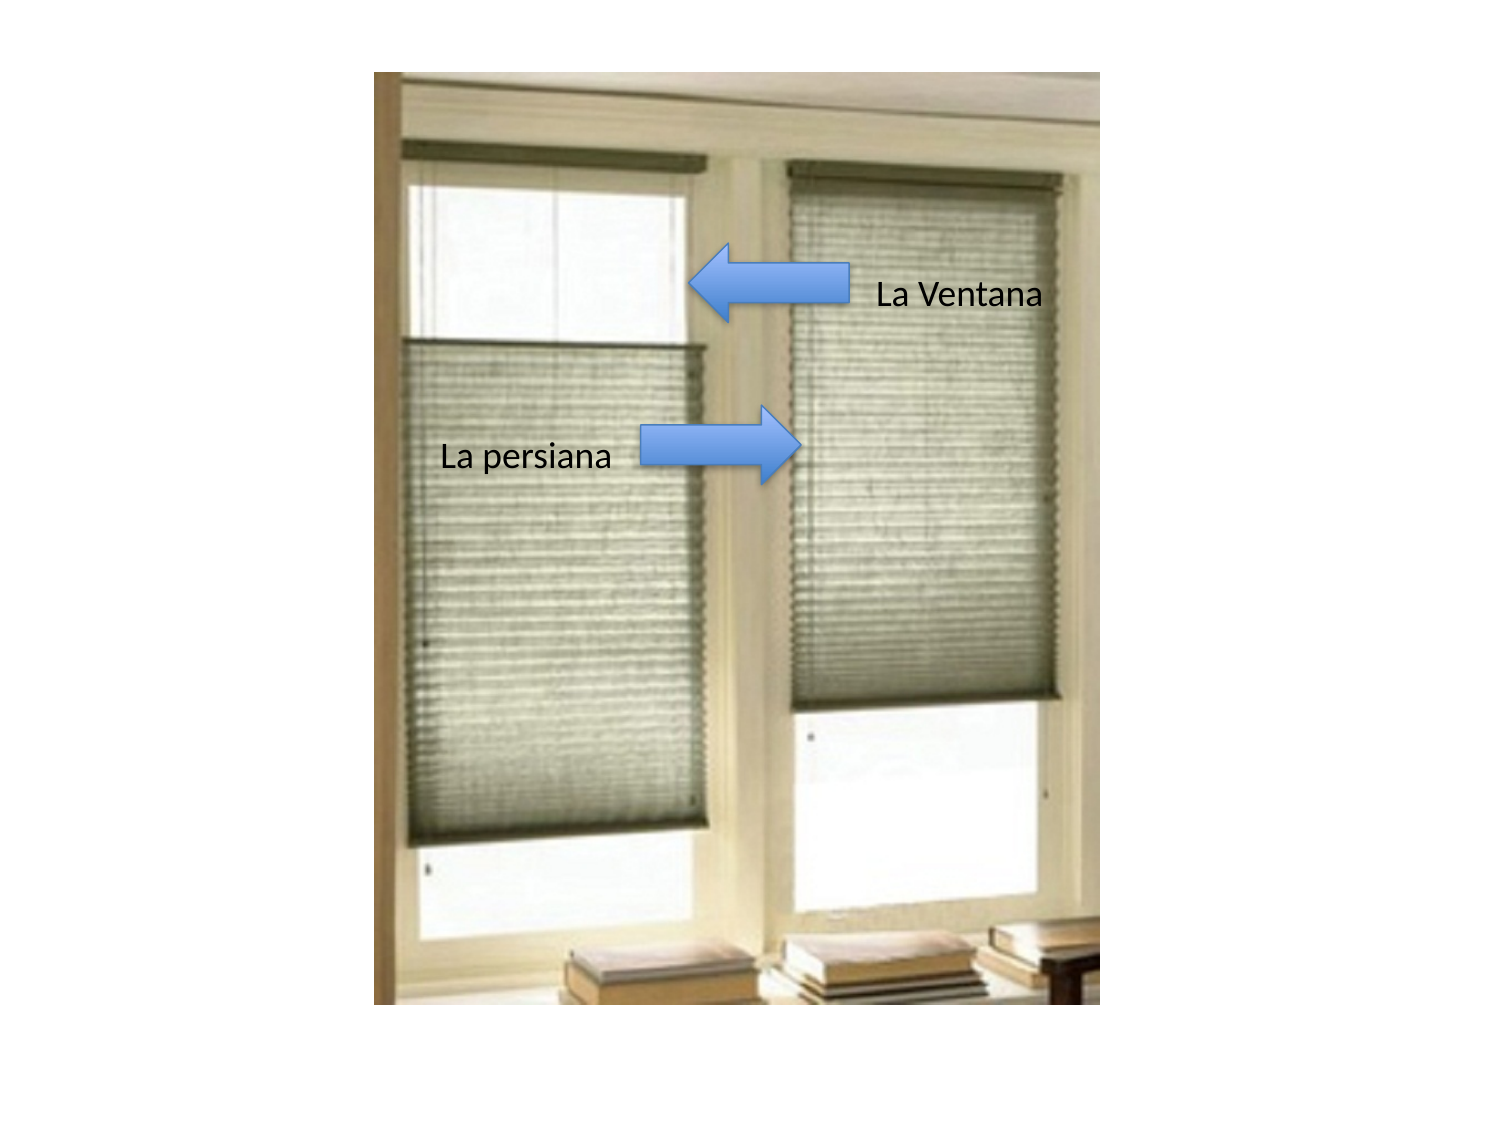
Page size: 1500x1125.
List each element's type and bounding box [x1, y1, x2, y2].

list [0, 72, 1500, 1006]
